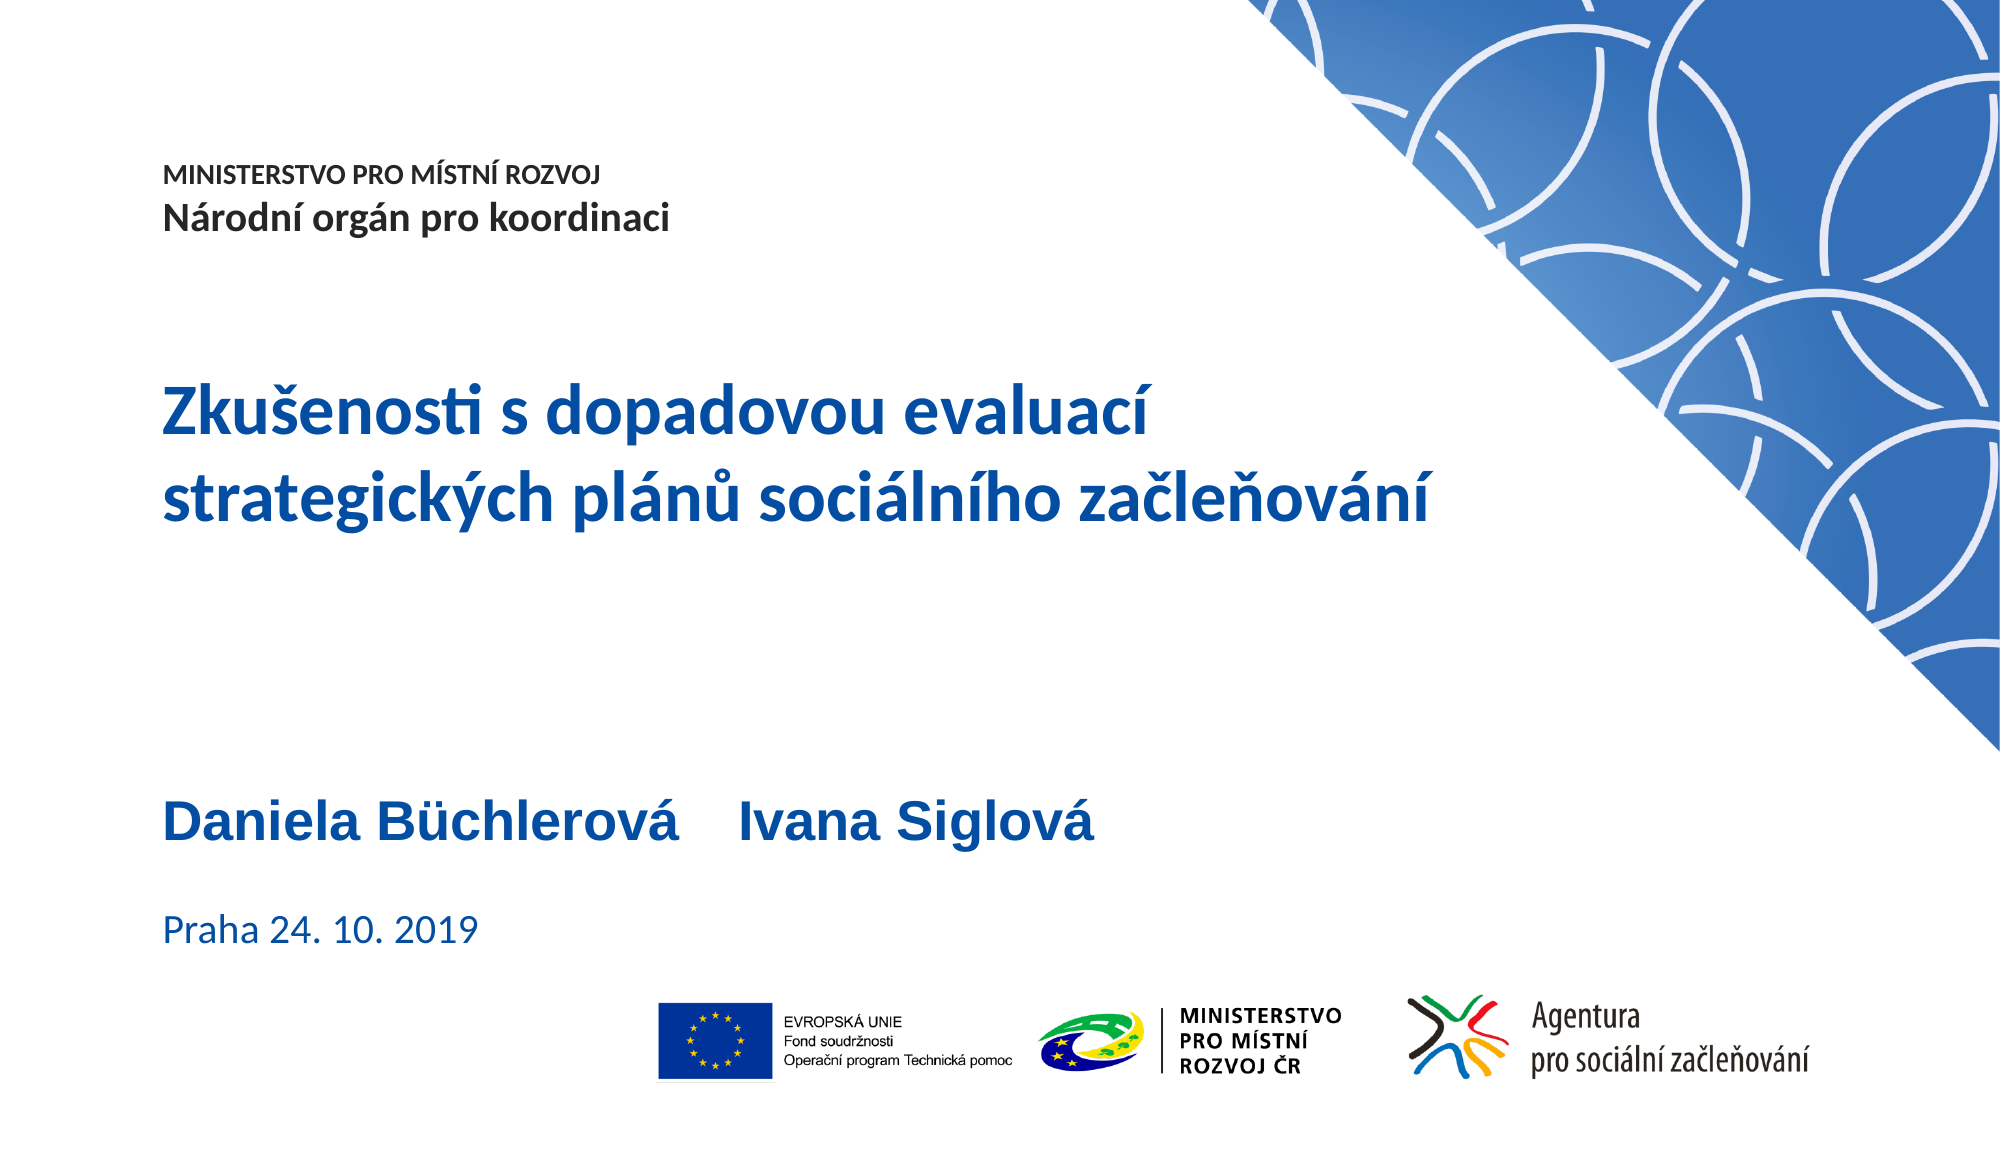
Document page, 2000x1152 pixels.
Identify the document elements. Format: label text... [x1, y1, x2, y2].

picture [1389, 977, 1827, 1098]
subtitle Daniela Büchlerová Ivana Siglová [147, 776, 1548, 860]
picture [633, 977, 1366, 1104]
title Zkušenosti s dopadovou evaluací strategických plánů sociálního začleňování [147, 354, 1567, 547]
list Praha 24. 10. 2019 [147, 894, 904, 954]
picture [1246, 0, 2000, 753]
